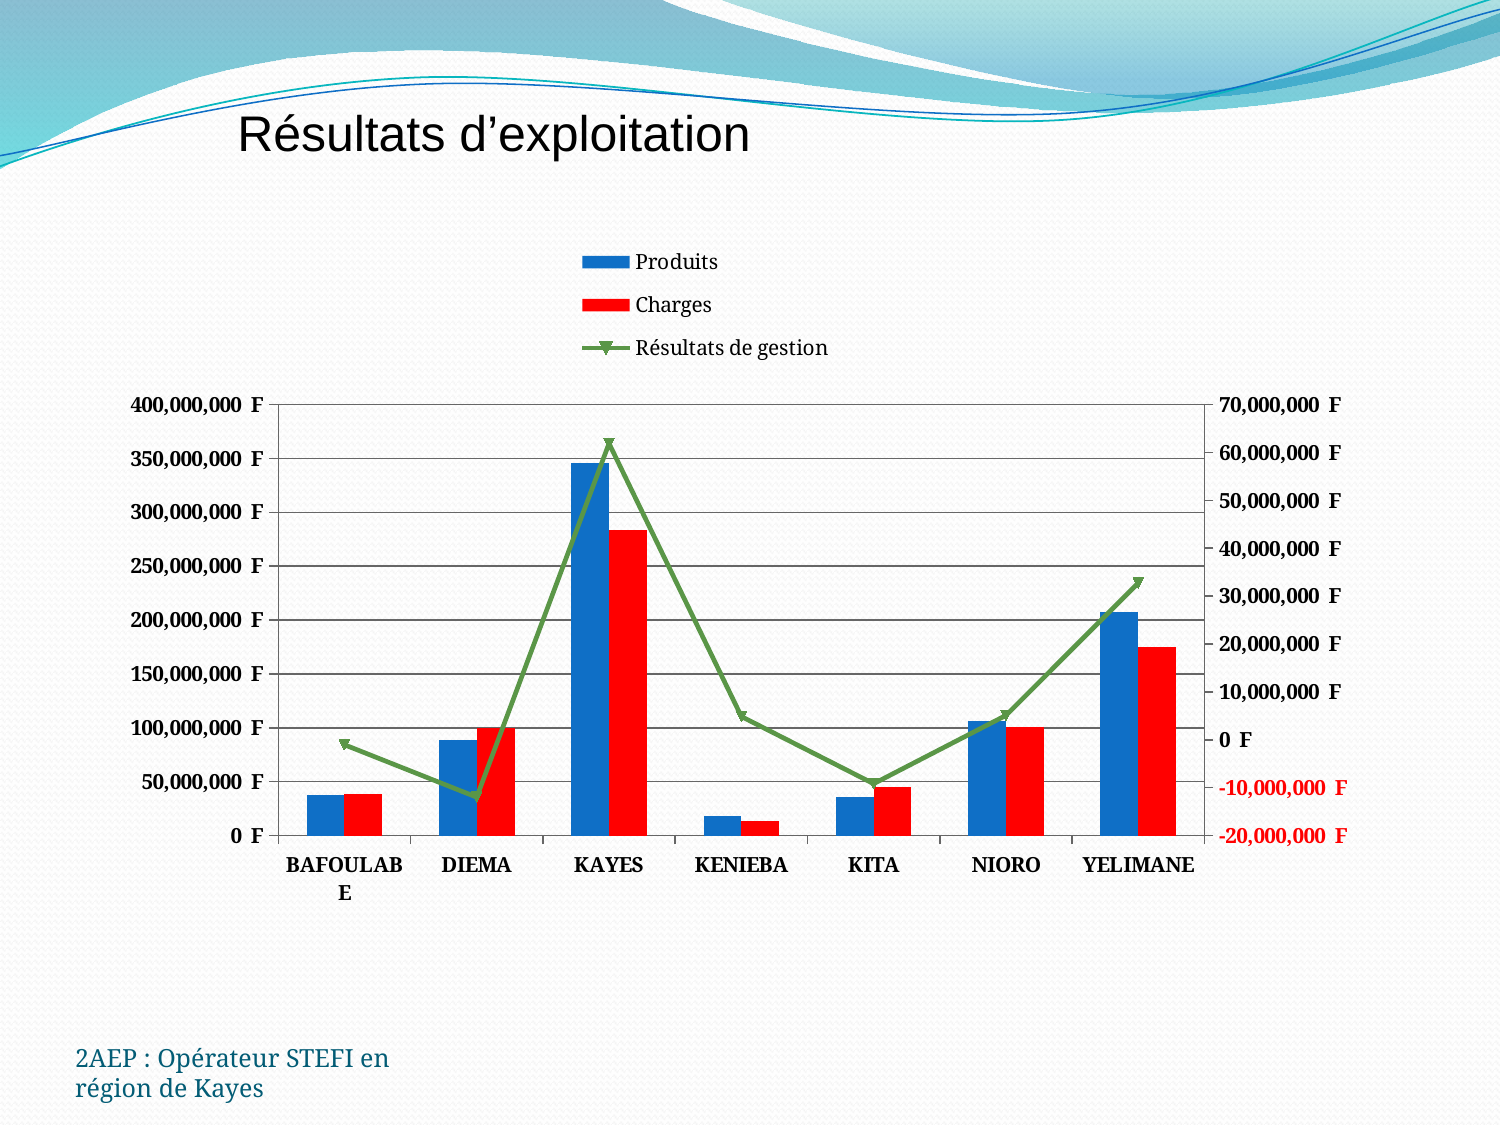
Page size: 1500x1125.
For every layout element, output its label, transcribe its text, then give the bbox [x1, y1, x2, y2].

text_box Résultats d’exploitation [222, 93, 1032, 169]
chart [93, 210, 1419, 962]
slide_number 2AEP : Opérateur STEFI en région de Kayes [75, 1042, 425, 1103]
